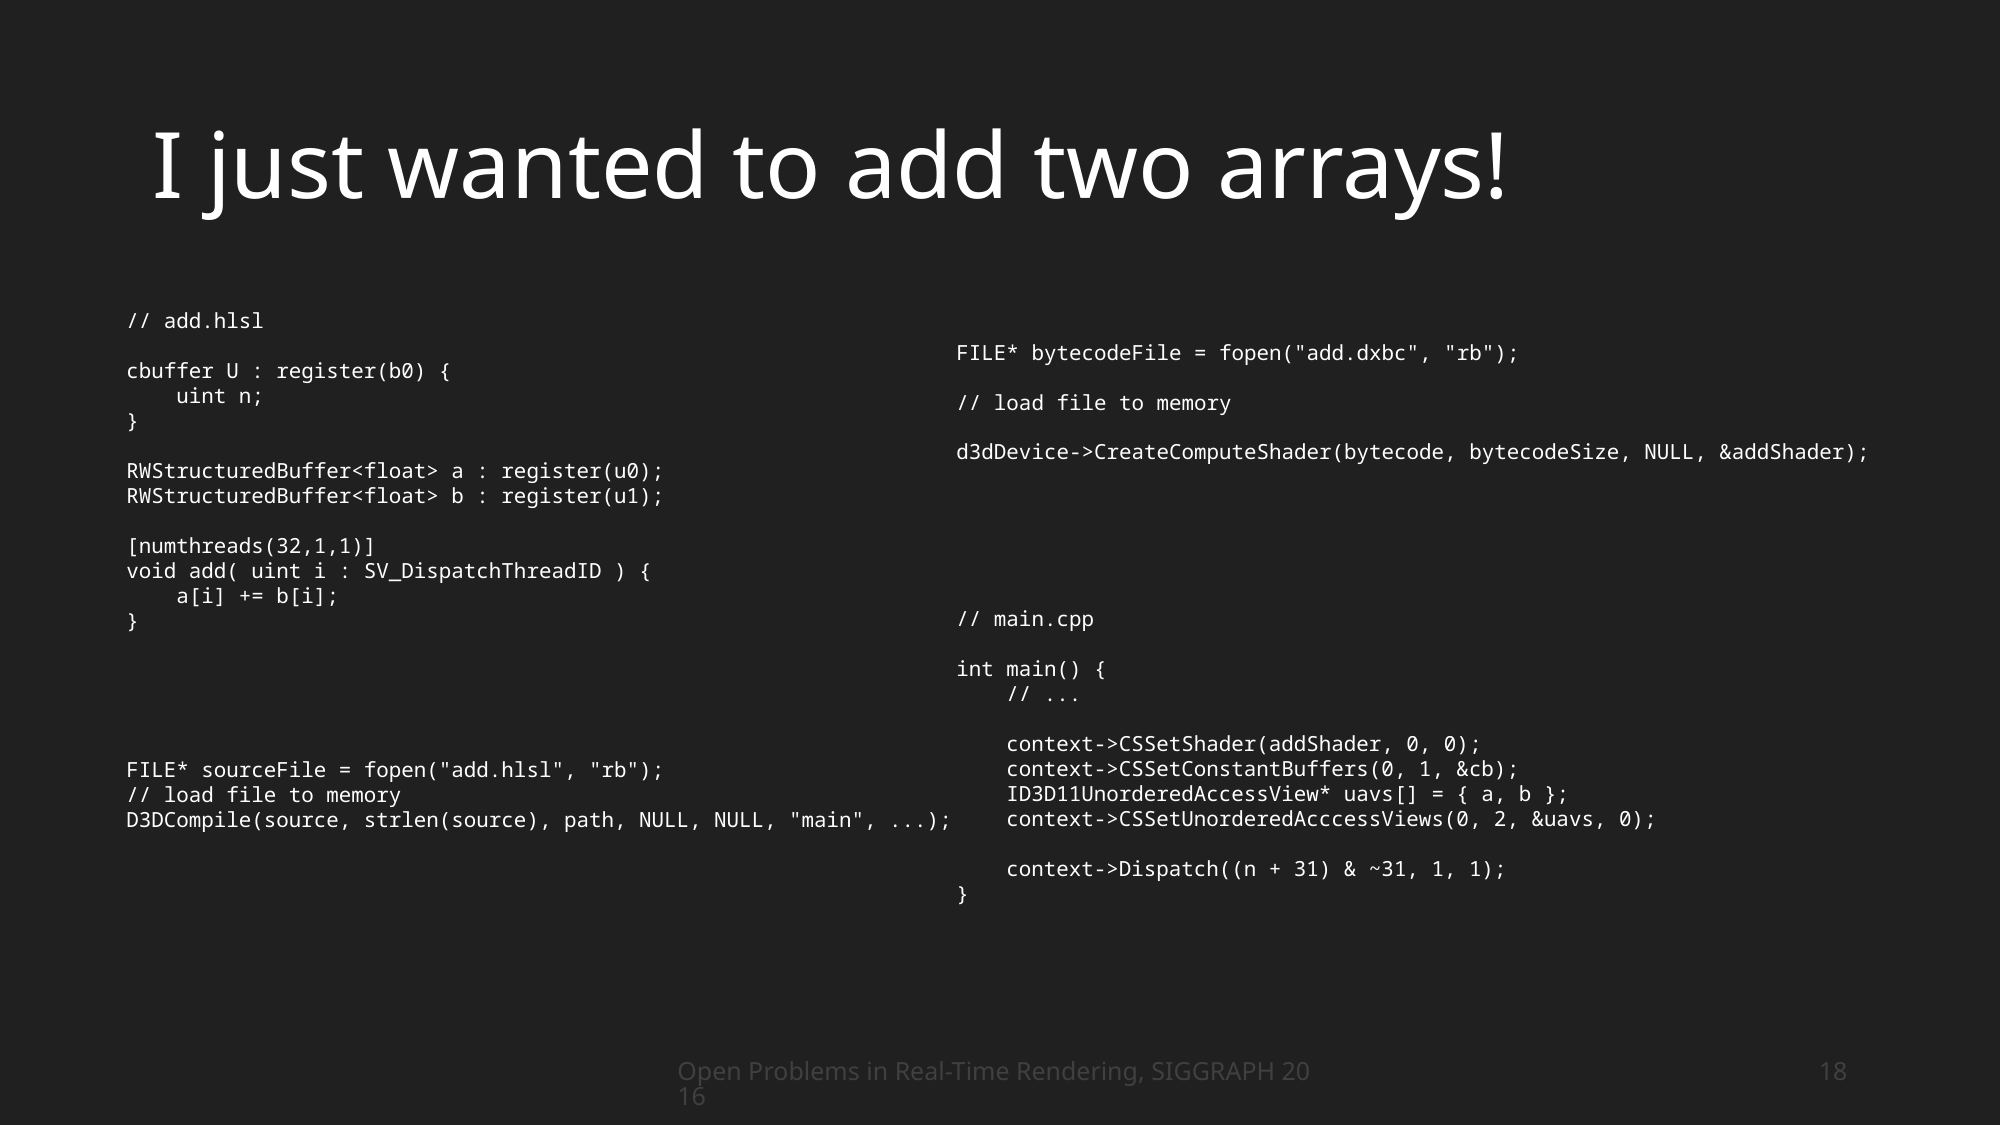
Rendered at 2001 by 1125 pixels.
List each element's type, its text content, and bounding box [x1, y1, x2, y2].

text_box // main.cpp int main() { // ... context->CSSetShader(addShader, 0, 0); context->CSSetConstantBuffers(0, 1, &cb); ID3D11UnorderedAccessView* uavs[] = { a, b }; context->CSSetUnorderedAcccessViews(0, 2, &uavs, 0); context->Dispatch((n + 31) & ~31, 1, 1); } [941, 598, 1106, 705]
text_box FILE* sourceFile = fopen("add.hlsl", "rb"); // load file to memory D3DCompile(source, strlen(source), path, NULL, NULL, "main", ...); [111, 749, 276, 856]
text_box // add.hlsl cbuffer U : register(b0) { uint n; } RWStructuredBuffer<float> a : register(u0); RWStructuredBuffer<float> b : register(u1); [numthreads(32,1,1)] void add( uint i : SV_DispatchThreadID ) { a[i] += b[i]; } [111, 300, 513, 681]
slide_number 18 [1412, 1042, 1863, 1103]
footer Open Problems in Real-Time Rendering, SIGGRAPH 2016 [662, 1042, 1338, 1103]
text_box FILE* bytecodeFile = fopen("add.dxbc", "rb"); // load file to memory d3dDevice->CreateComputeShader(bytecode, bytecodeSize, NULL, &addShader); [941, 331, 1106, 438]
title I just wanted to add two arrays! [137, 59, 1863, 278]
